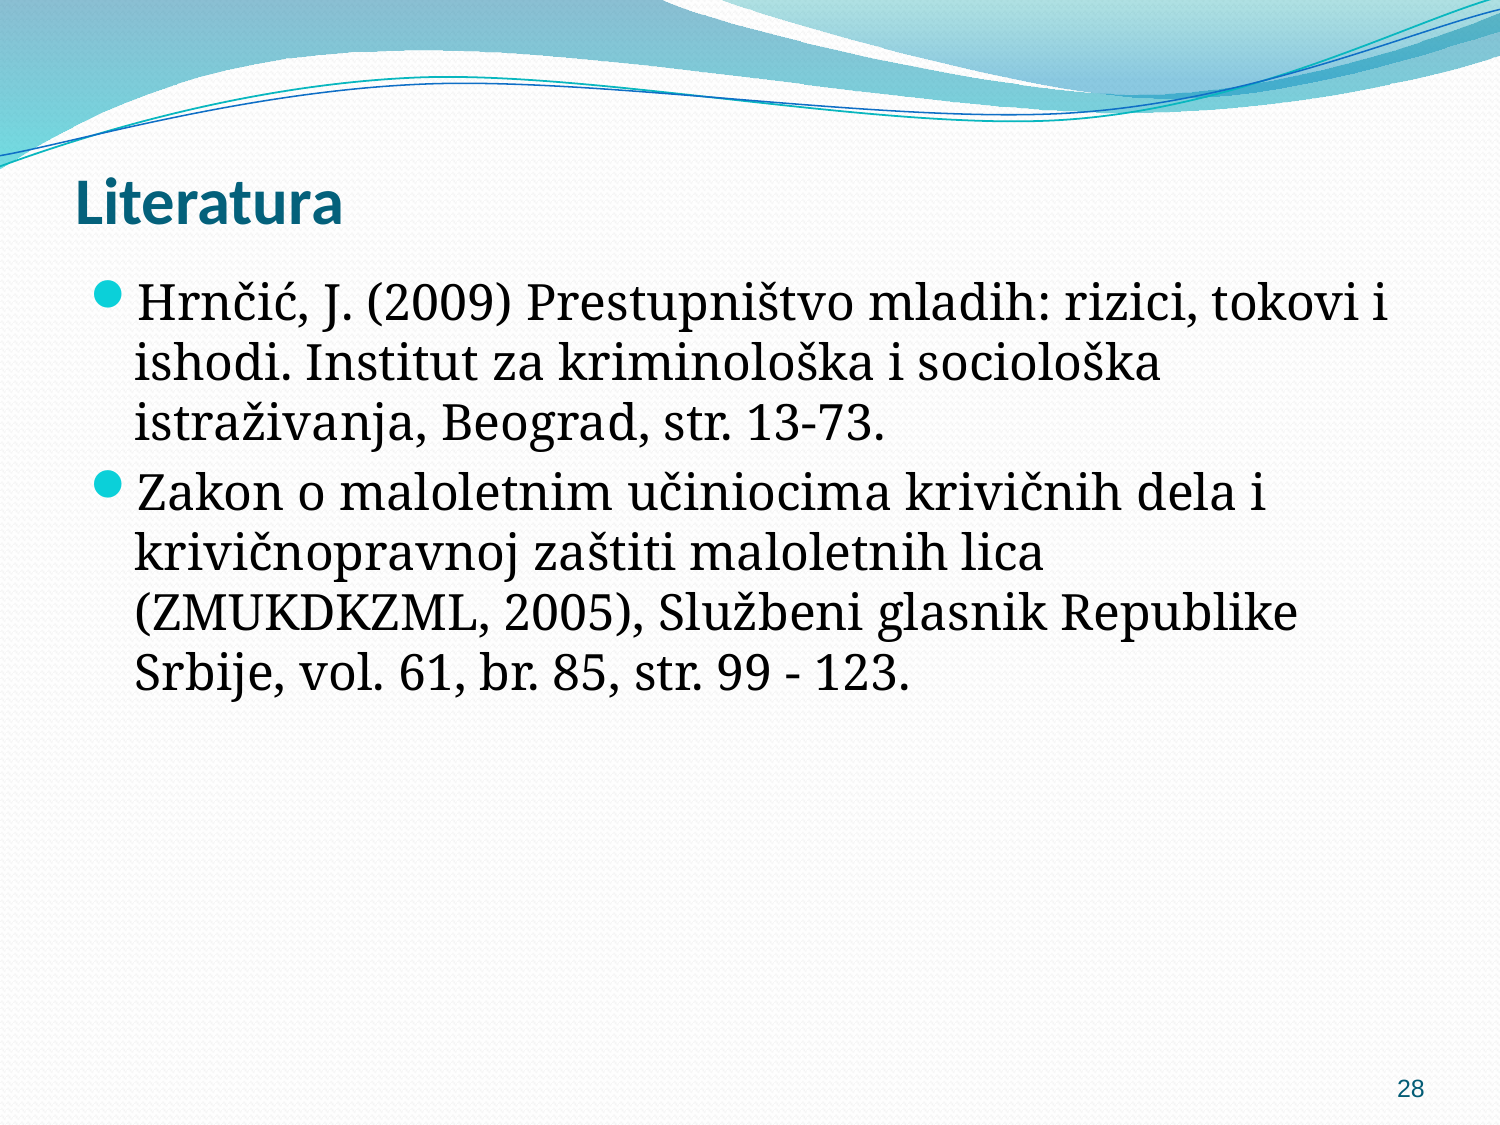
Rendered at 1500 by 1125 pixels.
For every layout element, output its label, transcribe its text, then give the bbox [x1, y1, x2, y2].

slide_number 28 [1299, 1042, 1425, 1103]
title Literatura [74, 115, 1426, 238]
list Hrnčić, J. (2009) Prestupništvo mladih: rizici, tokovi i ishodi. Institut za kriminološka i sociološka istraživanja, Beograd, str. 13-73. Zakon o maloletnim učiniocima krivičnih dela i krivičnopravnoj zaštiti maloletnih lica (ZMUKDKZML, 2005), Službeni glasnik Republike Srbije, vol. 61, br. 85, str. 99 - 123. [74, 262, 1426, 1038]
